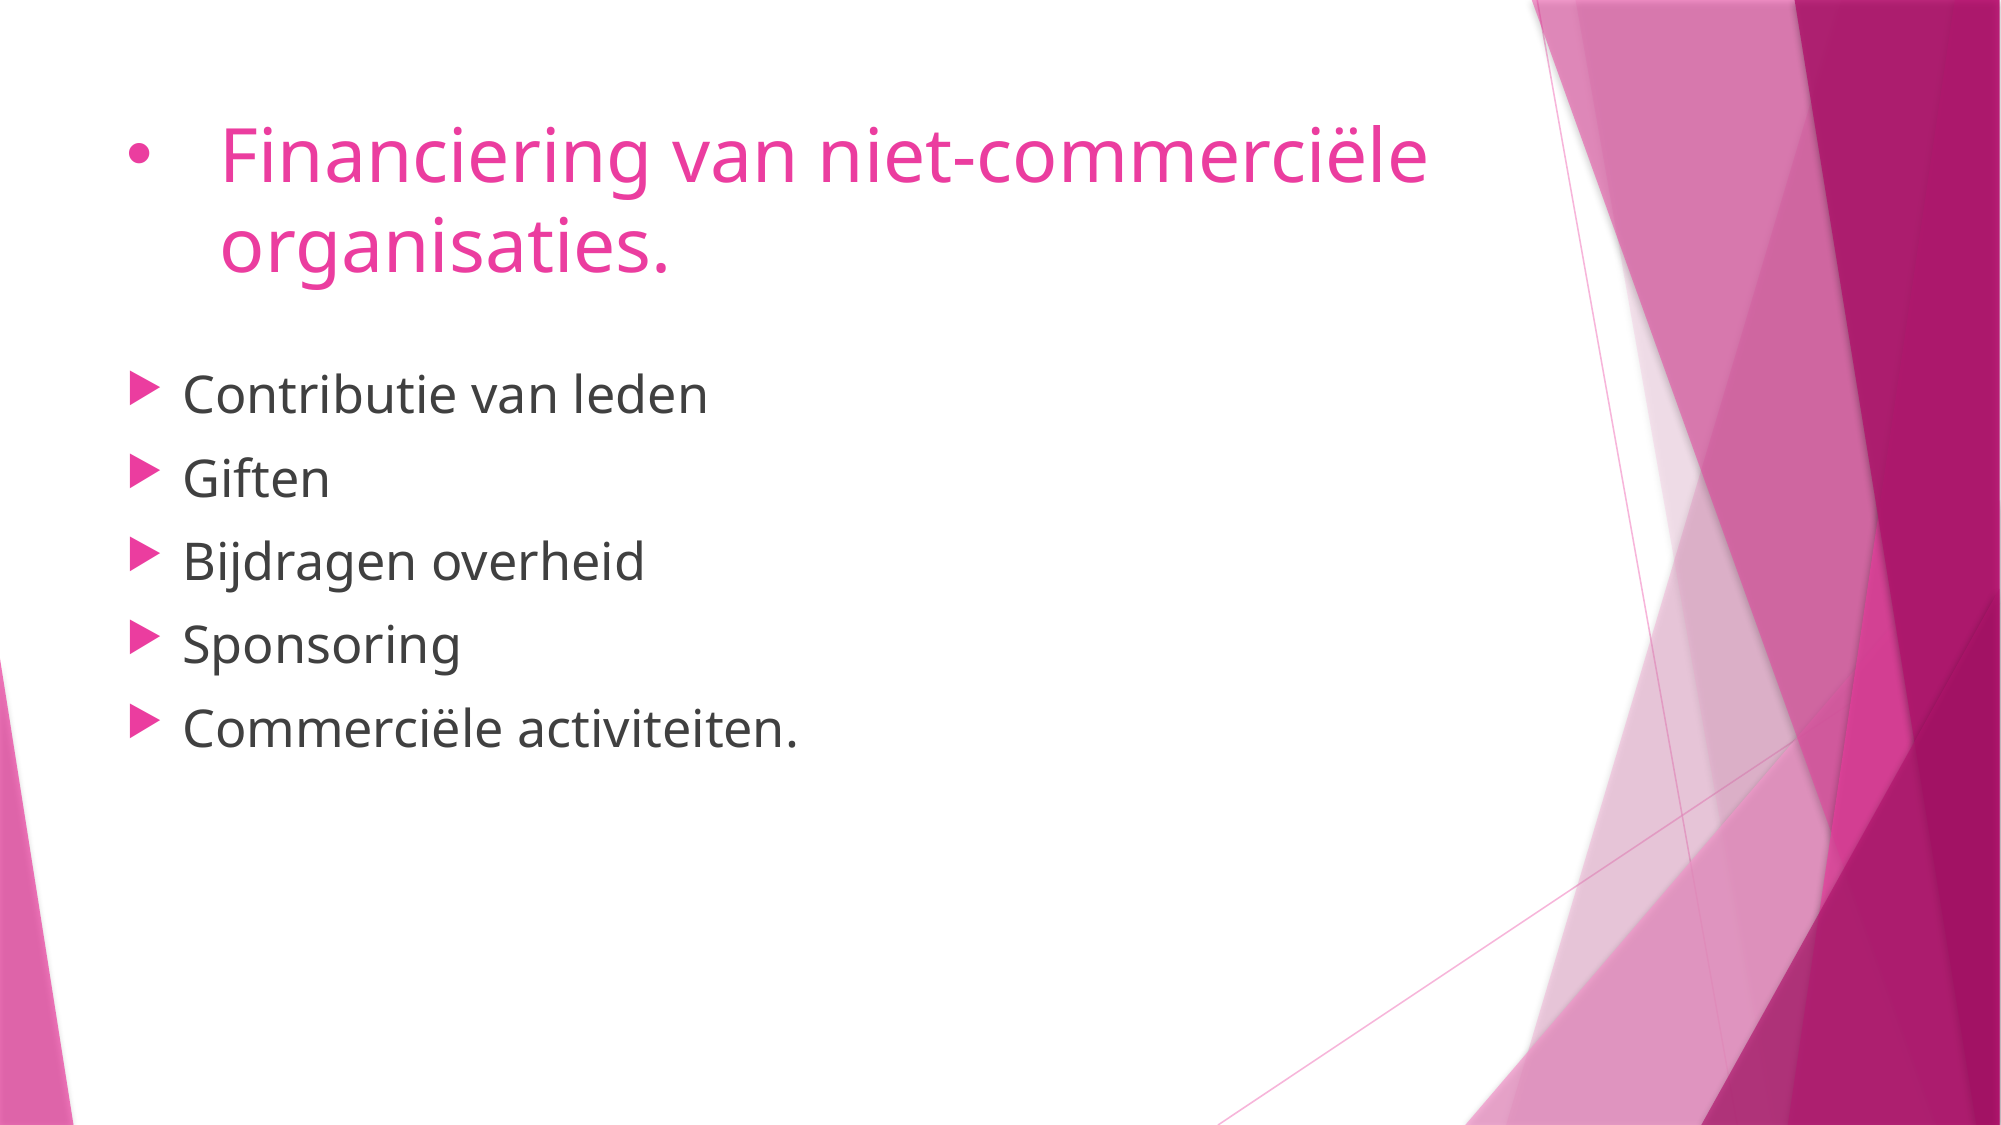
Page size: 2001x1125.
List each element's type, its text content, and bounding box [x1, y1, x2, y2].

list Contributie van leden Giften Bijdragen overheid Sponsoring Commerciële activiteiten. [111, 354, 1522, 992]
title Financiering van niet-commerciële organisaties. [111, 99, 1522, 317]
